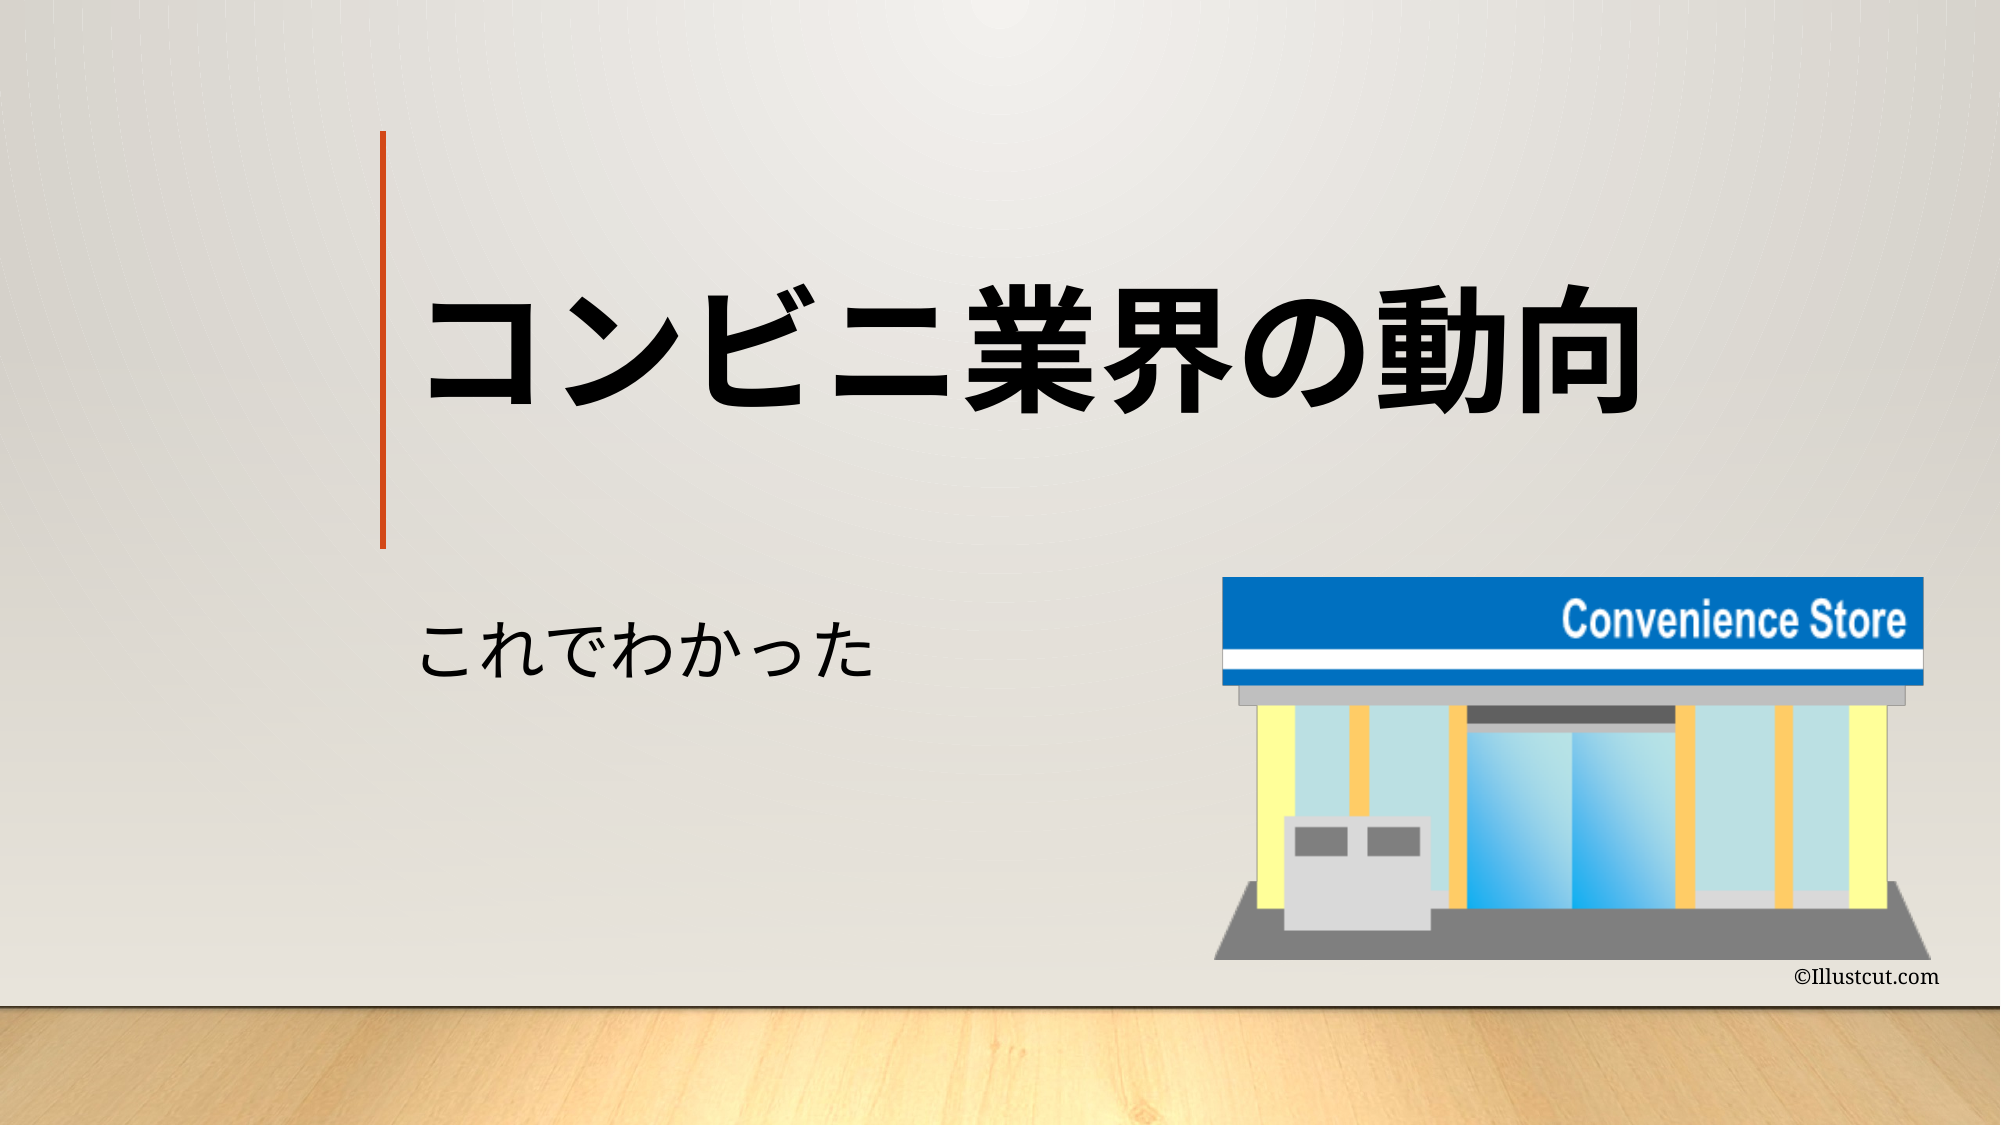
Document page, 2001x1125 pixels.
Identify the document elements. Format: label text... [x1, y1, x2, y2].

picture [1214, 577, 1931, 960]
text_box ©Illustcut.com [1779, 956, 1967, 997]
title コンビニ業界の動向 [396, 151, 1814, 432]
subtitle これでわかった [396, 577, 1214, 740]
picture [0, 1006, 2000, 1125]
